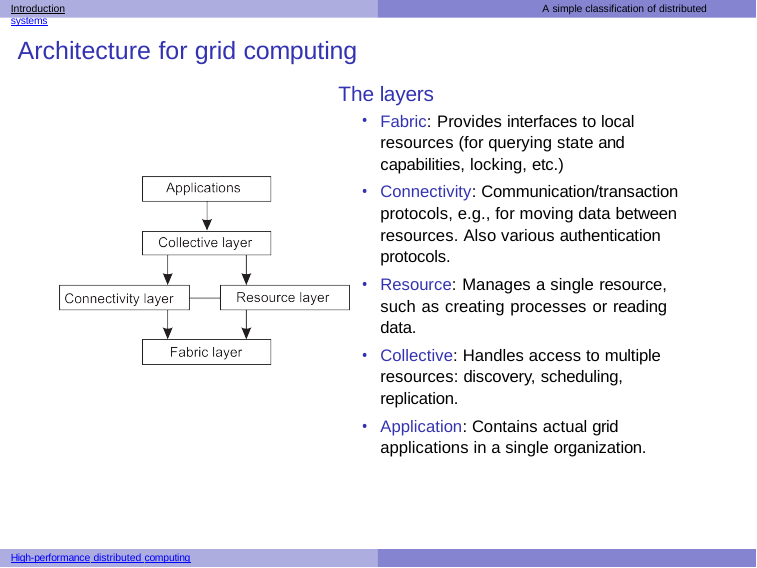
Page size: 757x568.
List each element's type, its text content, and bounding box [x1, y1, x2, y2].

title Architecture for grid computing [15, 32, 418, 130]
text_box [0, 548, 757, 568]
picture [59, 176, 351, 365]
text_box Introduction A simple classification of distributed systems [8, 0, 748, 27]
text_box The layers Fabric: Provides interfaces to local resources (for querying state and capabilities, locking, etc.) Connectivity: Communication/transaction protocols, e.g., for moving data between resources. Also various authentication protocols. Resource: Manages a single resource, such as creating processes or reading data. Collective: Handles access to multiple resources: discovery, scheduling, replication. Application: Contains actual grid applications in a single organization. [334, 72, 687, 458]
